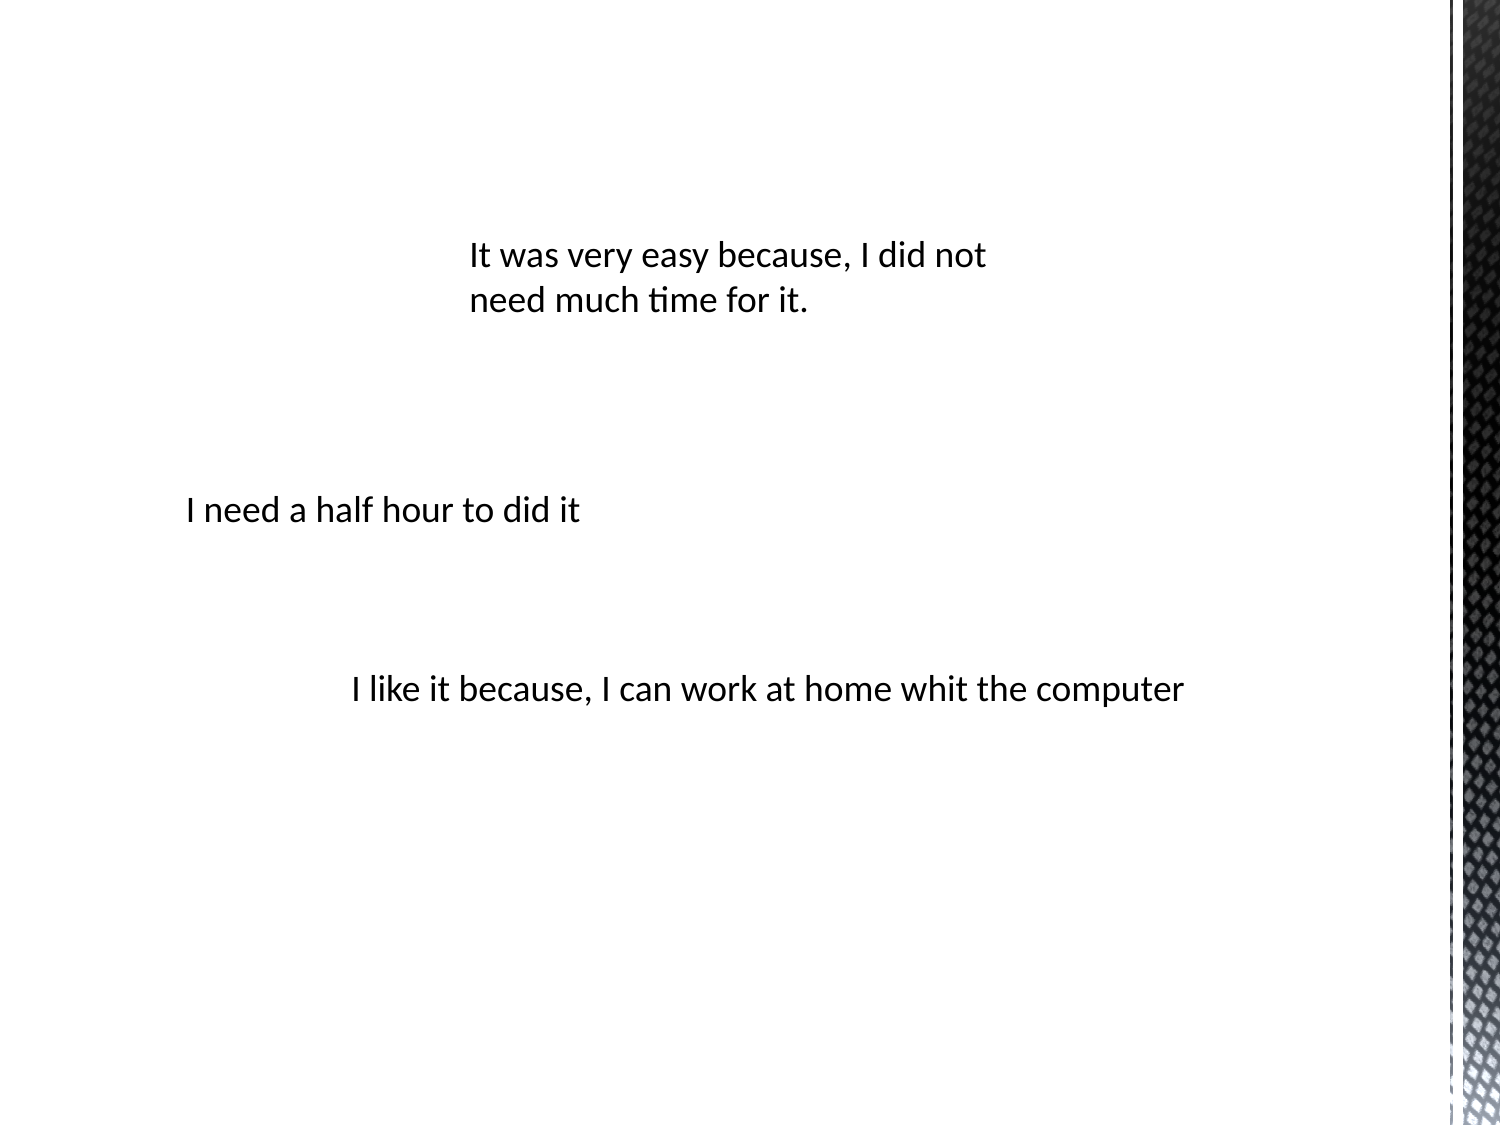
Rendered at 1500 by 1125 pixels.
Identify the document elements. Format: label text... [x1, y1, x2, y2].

text_box I like it because, I can work at home whit the computer [336, 656, 1294, 717]
text_box I need a half hour to did it [171, 477, 1164, 538]
picture [1447, 0, 1500, 1125]
text_box It was very easy because, I did not need much time for it. [454, 222, 1022, 327]
